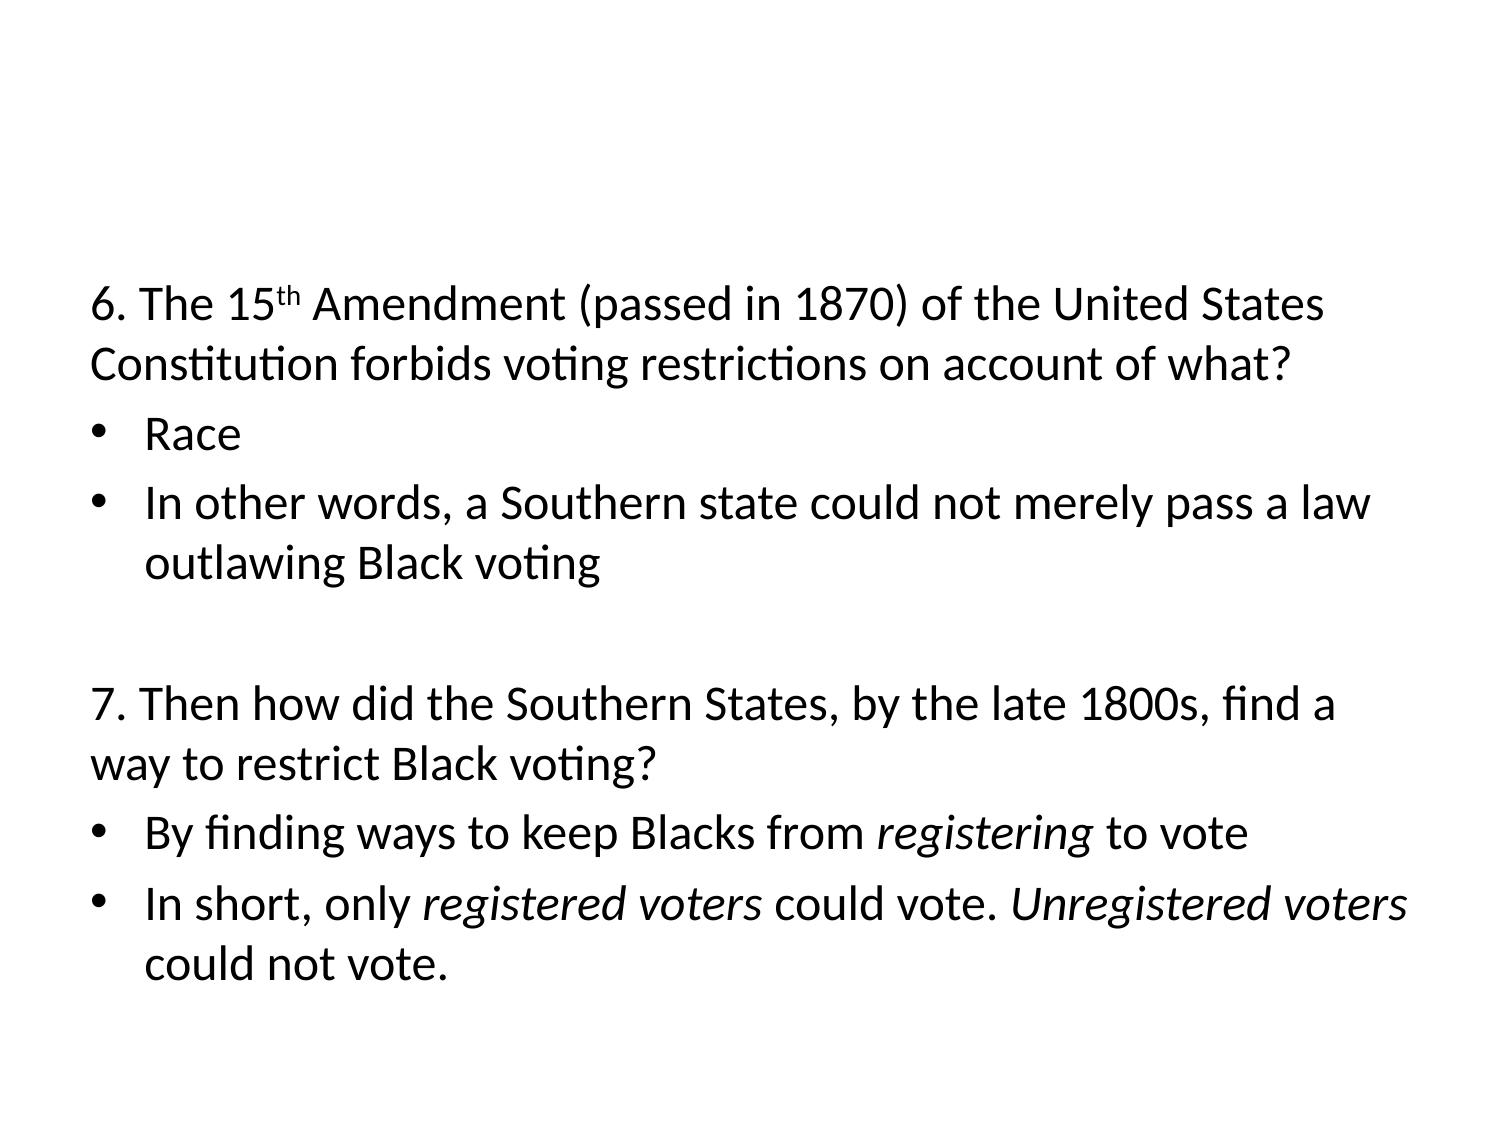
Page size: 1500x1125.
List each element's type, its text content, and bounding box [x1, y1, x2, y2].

list 6. The 15th Amendment (passed in 1870) of the United States Constitution forbids voting restrictions on account of what? Race In other words, a Southern state could not merely pass a law outlawing Black voting 7. Then how did the Southern States, by the late 1800s, find a way to restrict Black voting? By finding ways to keep Blacks from registering to vote In short, only registered voters could vote. Unregistered voters could not vote. [75, 262, 1425, 1005]
